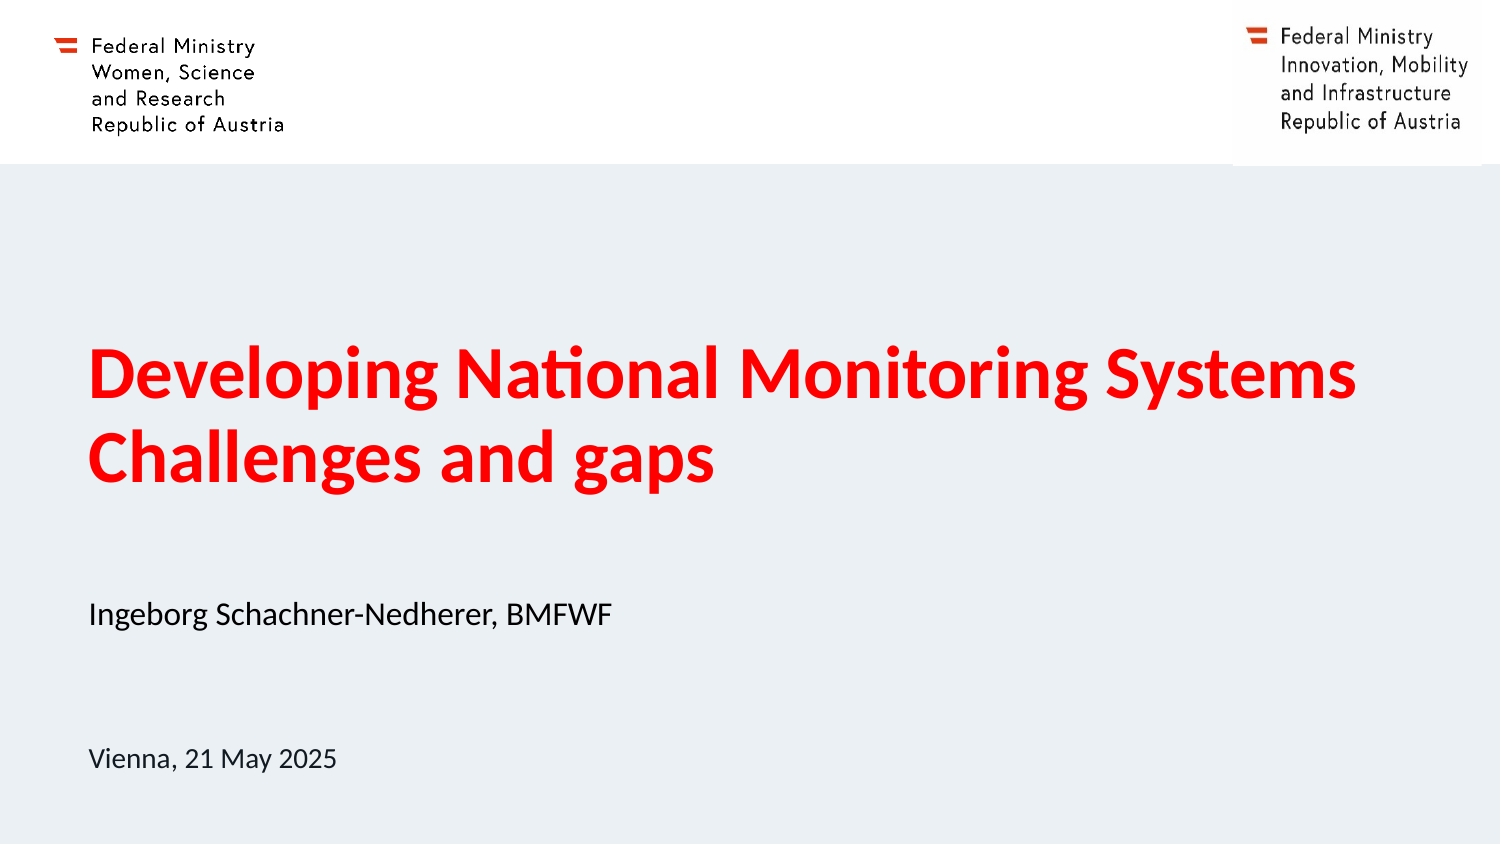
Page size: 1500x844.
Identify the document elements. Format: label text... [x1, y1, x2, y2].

picture [1232, 0, 1482, 166]
title Developing National Monitoring Systems Challenges and gaps [88, 220, 1398, 498]
list Vienna, 21 May 2025 [88, 666, 650, 775]
subtitle Ingeborg Schachner-Nedherer, BMFWF [88, 548, 1398, 616]
picture [54, 33, 409, 144]
